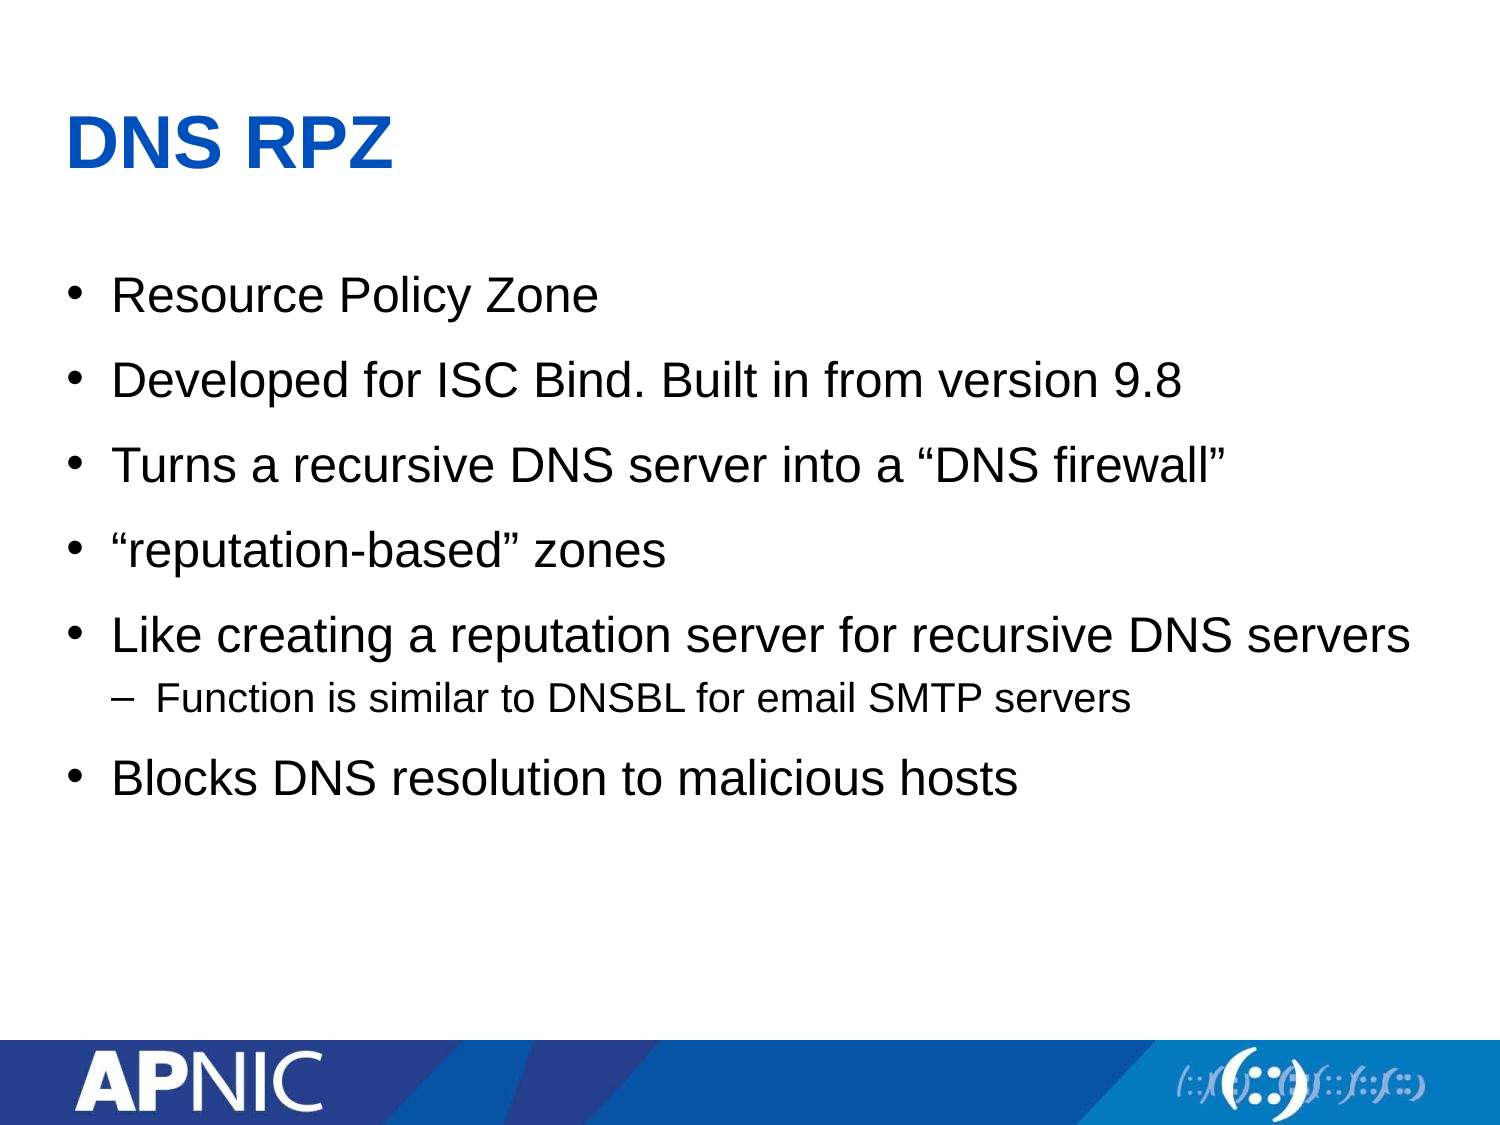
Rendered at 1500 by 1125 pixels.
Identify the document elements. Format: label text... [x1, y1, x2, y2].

title DNS RPZ [64, 45, 1436, 233]
picture [0, 1040, 1500, 1125]
list Resource Policy Zone Developed for ISC Bind. Built in from version 9.8 Turns a recursive DNS server into a “DNS firewall” “reputation-based” zones Like creating a reputation server for recursive DNS servers Function is similar to DNSBL for email SMTP servers Blocks DNS resolution to malicious hosts [66, 262, 1437, 1012]
